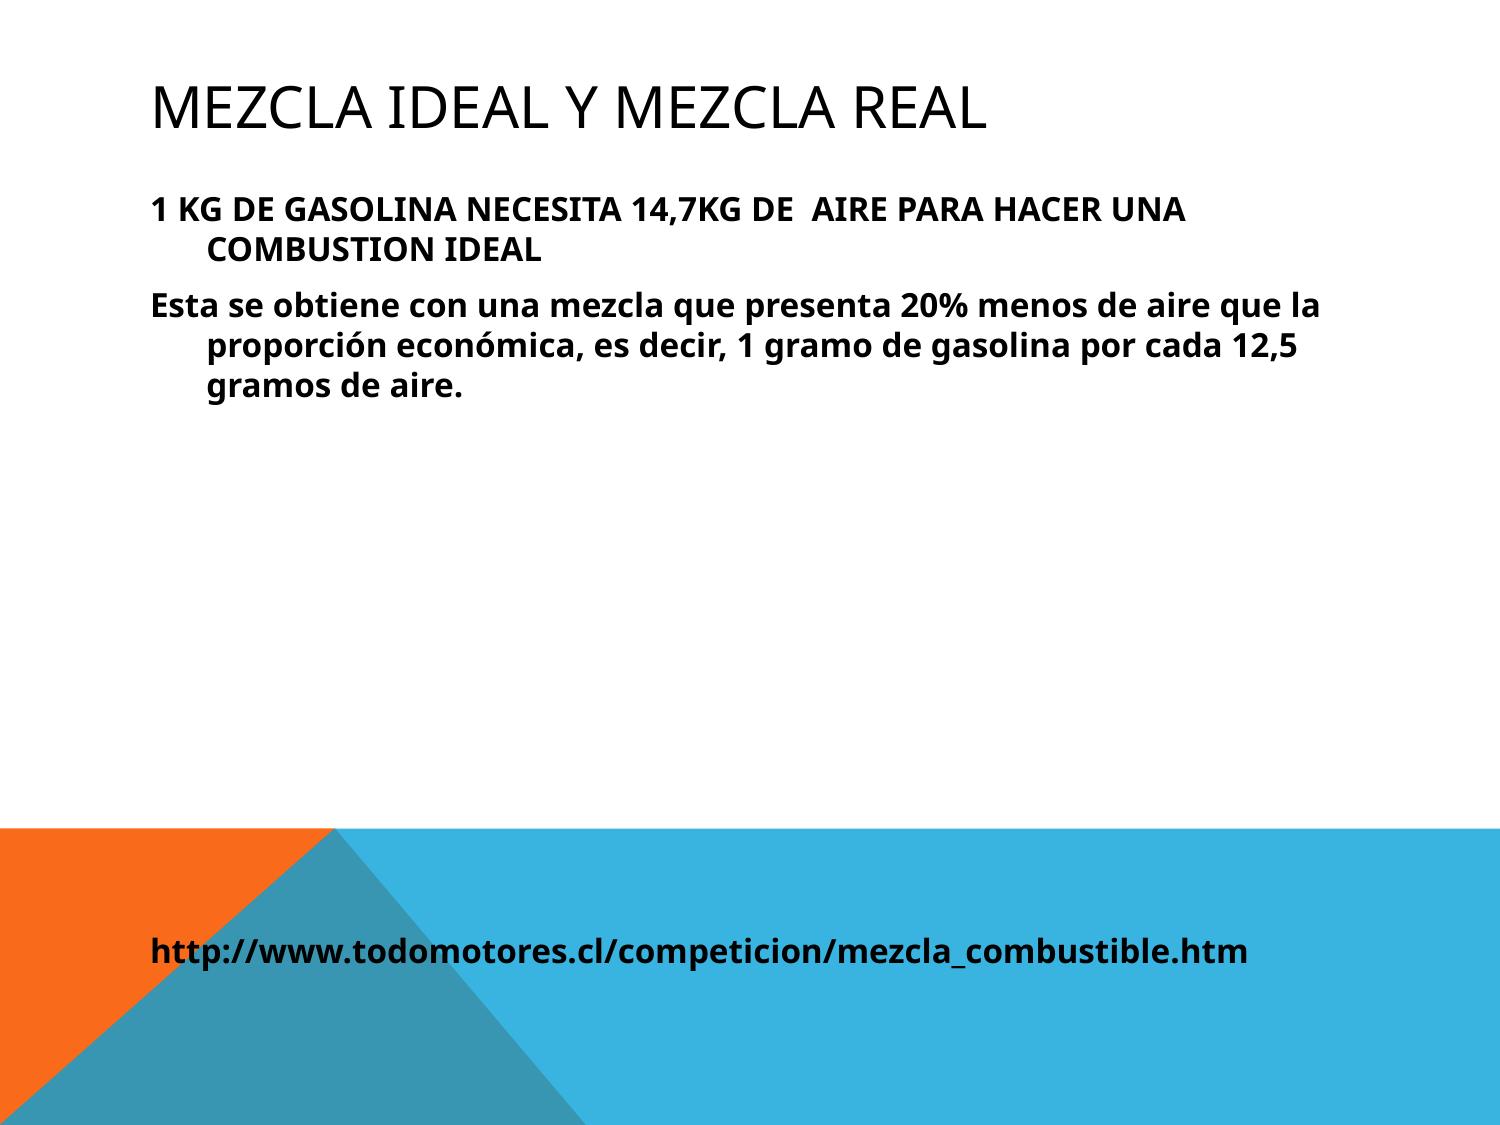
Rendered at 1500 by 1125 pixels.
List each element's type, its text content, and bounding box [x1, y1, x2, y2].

title Mezcla ideal y mezcla real [135, 60, 1369, 150]
list 1 KG DE GASOLINA NECESITA 14,7KG DE AIRE PARA HACER UNA COMBUSTION IDEAL Esta se obtiene con una mezcla que presenta 20% menos de aire que la proporción económica, es decir, 1 gramo de gasolina por cada 12,5 gramos de aire. http://www.todomotores.cl/competicion/mezcla_combustible.htm [135, 180, 1369, 988]
